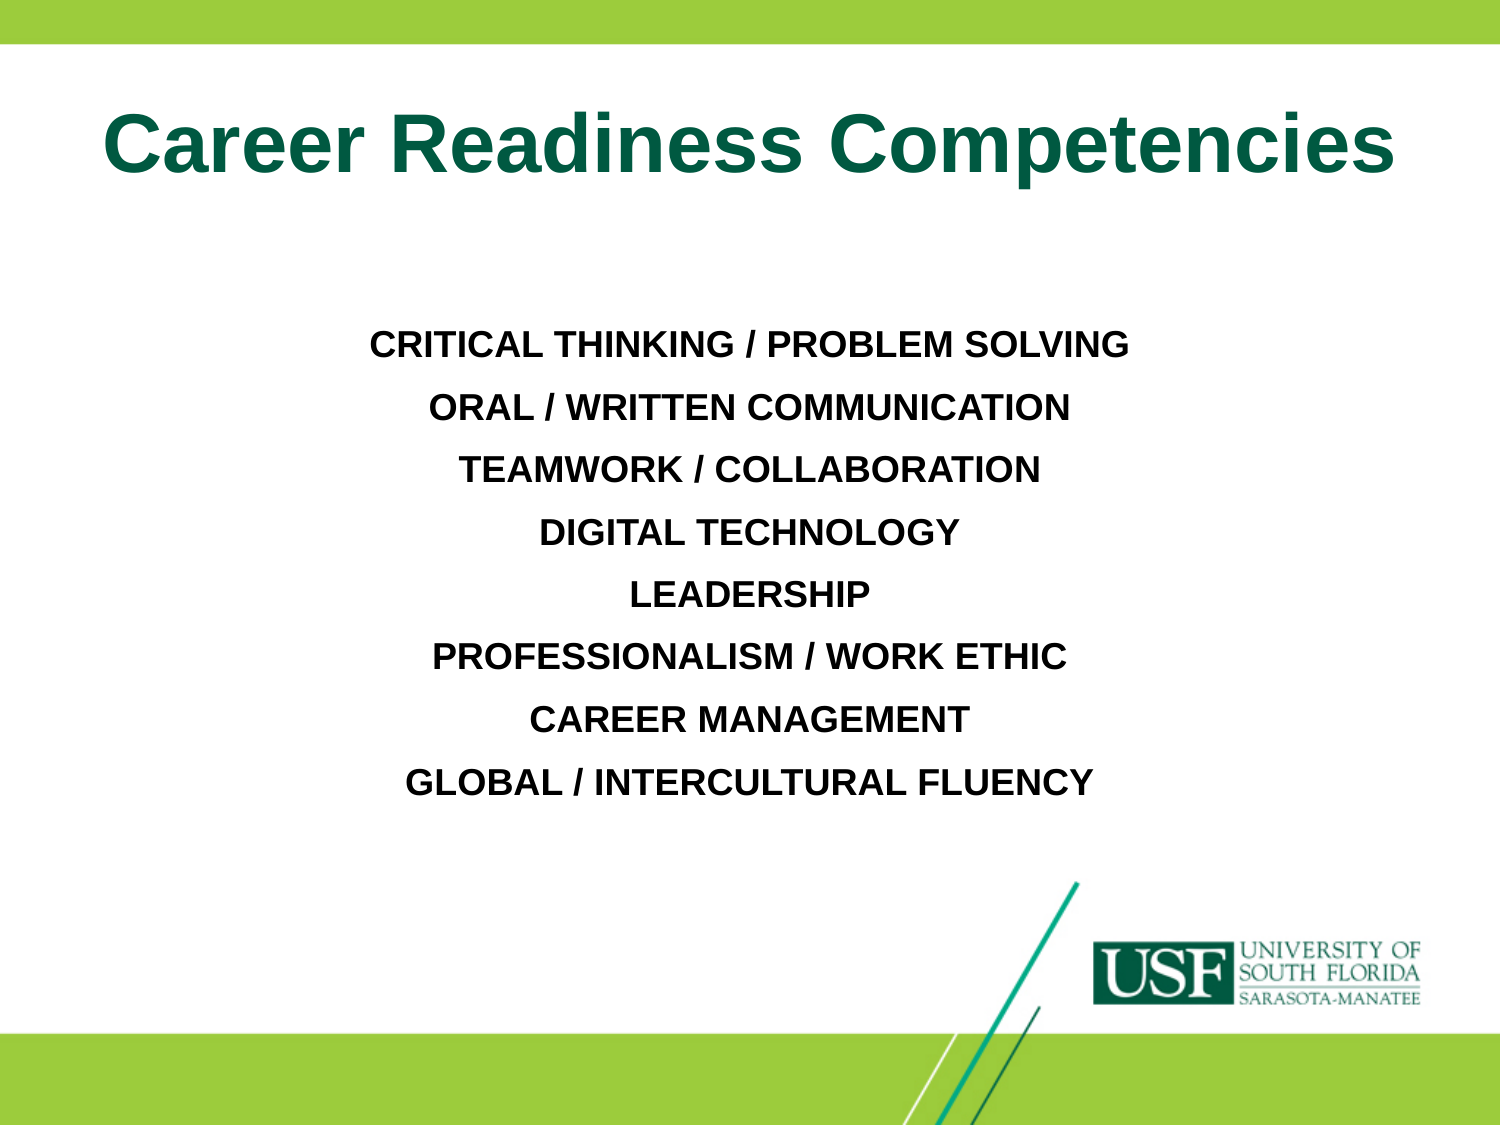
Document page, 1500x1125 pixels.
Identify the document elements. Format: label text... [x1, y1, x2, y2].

title Career Readiness Competencies [75, 45, 1425, 233]
text_box GLOBAL / INTERCULTURAL FLUENCY [350, 749, 1150, 813]
list CRITICAL THINKING / PROBLEM SOLVING [350, 312, 1150, 374]
text_box TEAMWORK / COLLABORATION [350, 437, 1150, 499]
text_box ORAL / WRITTEN COMMUNICATION [350, 374, 1150, 437]
text_box PROFESSIONALISM / WORK ETHIC [350, 624, 1150, 687]
text_box LEADERSHIP [350, 562, 1150, 624]
text_box DIGITAL TECHNOLOGY [350, 499, 1150, 562]
text_box CAREER MANAGEMENT [350, 687, 1150, 749]
picture [0, 0, 1500, 1125]
